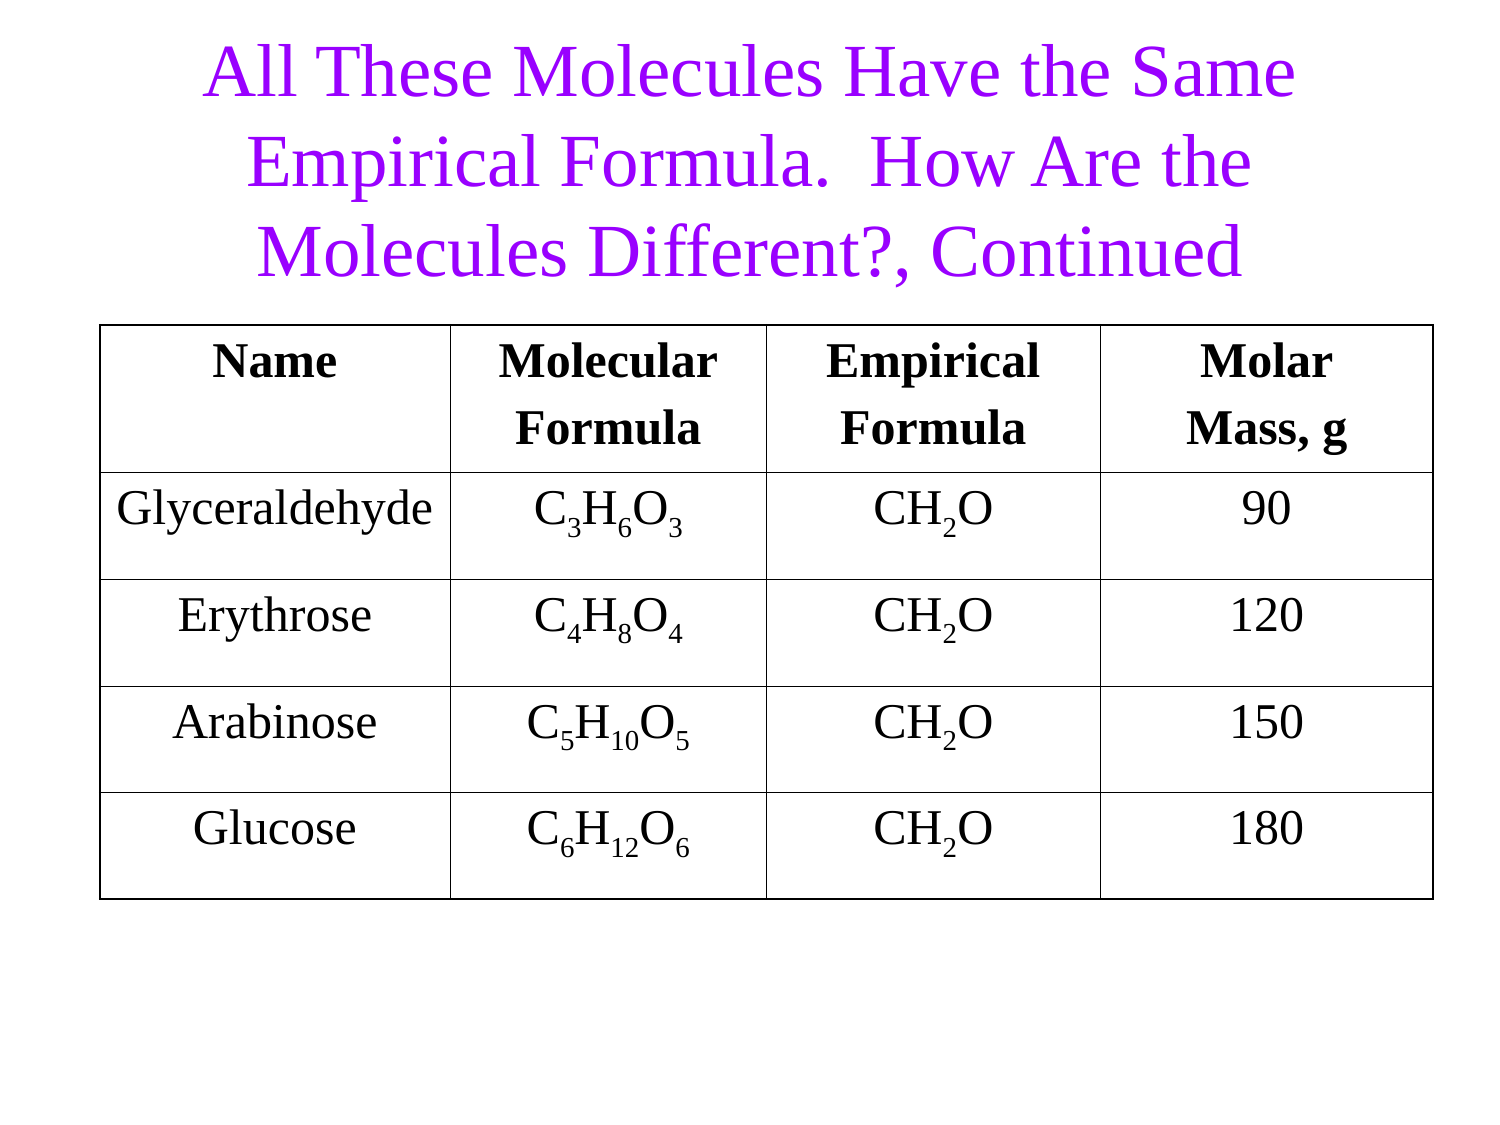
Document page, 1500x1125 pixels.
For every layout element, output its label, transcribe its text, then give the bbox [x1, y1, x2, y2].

table_cell C4H8O4 [451, 580, 766, 686]
table_header Empirical Formula [767, 326, 1100, 472]
table_cell 150 [1101, 687, 1432, 792]
table_cell 180 [1101, 793, 1432, 898]
table_cell CH2O [767, 687, 1100, 792]
table_cell 120 [1101, 580, 1432, 686]
table_cell Glyceraldehyde [101, 473, 450, 579]
table_cell C3H6O3 [451, 473, 766, 579]
table_cell C5H10O5 [451, 687, 766, 792]
table_header Molecular Formula [451, 326, 766, 472]
table_cell CH2O [767, 473, 1100, 579]
table_header Molar Mass, g [1101, 326, 1432, 472]
table_cell CH2O [767, 580, 1100, 686]
table_cell Glucose [101, 793, 450, 898]
table_cell 90 [1101, 473, 1432, 579]
table_cell CH2O [767, 793, 1100, 898]
table_cell C6H12O6 [451, 793, 766, 898]
text_box All These Molecules Have the Same Empirical Formula. How Are the Molecules Different?, Continued [112, 62, 1388, 250]
table_header Name [101, 326, 450, 472]
table_cell Erythrose [101, 580, 450, 686]
table_cell Arabinose [101, 687, 450, 792]
